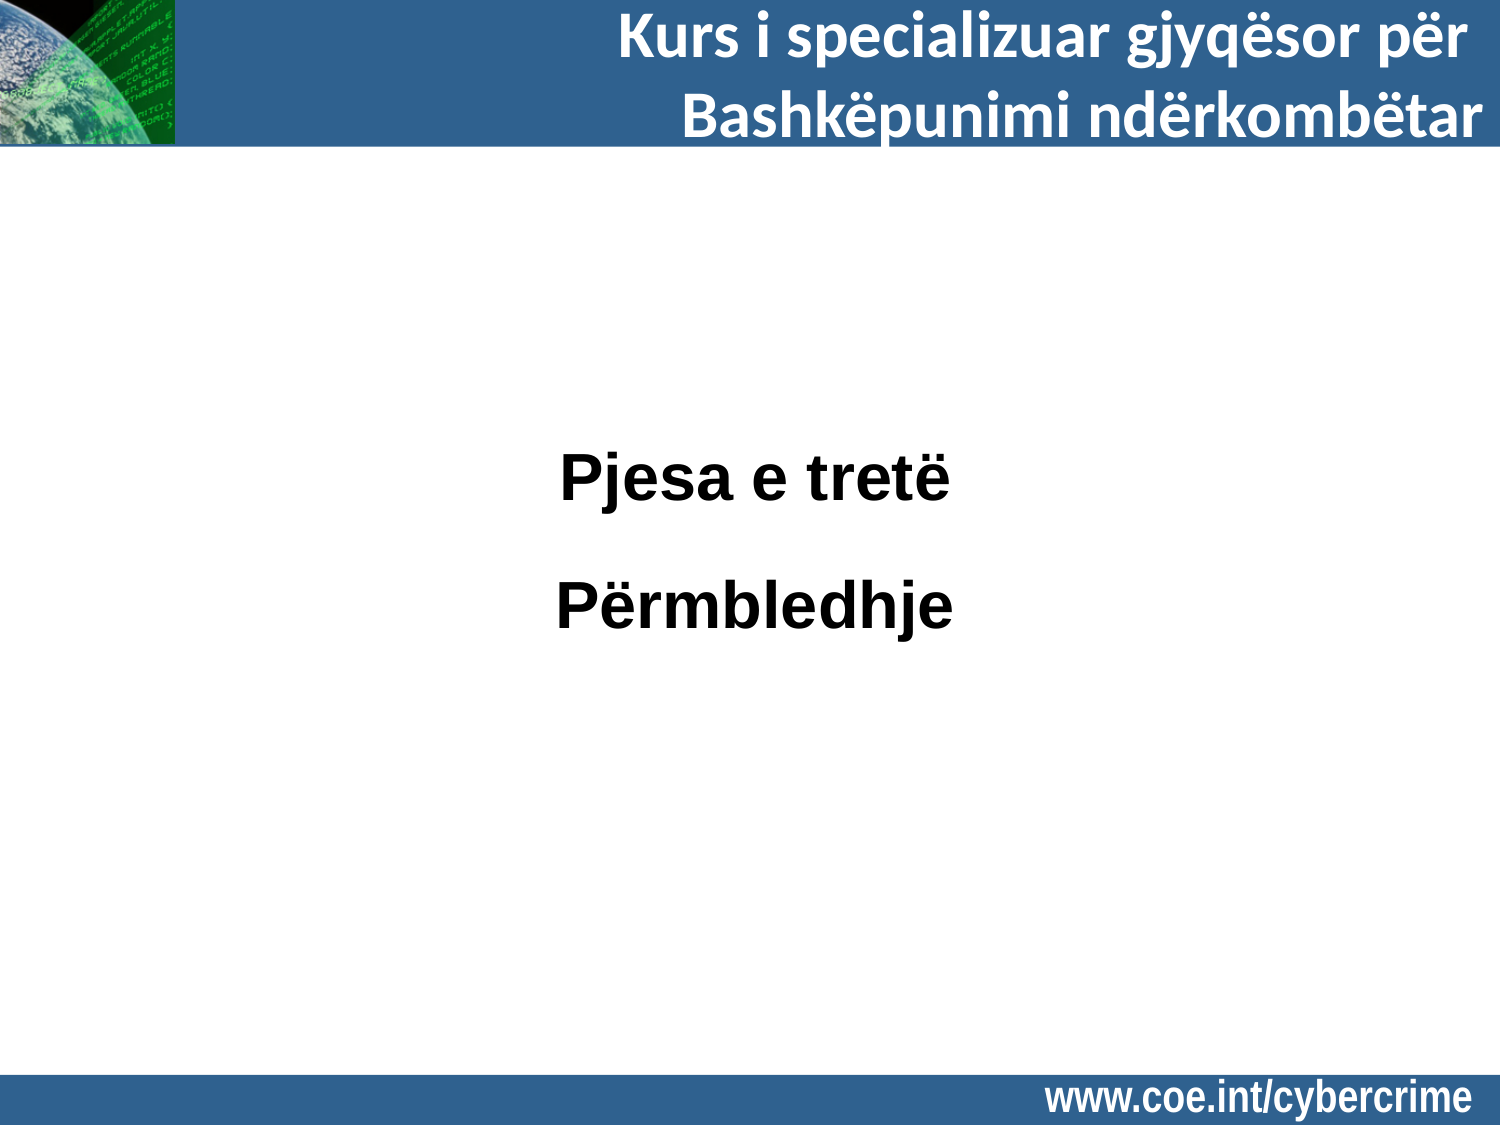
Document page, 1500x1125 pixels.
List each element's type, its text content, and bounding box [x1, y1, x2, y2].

text_box [0, 1073, 1030, 1125]
picture [0, 0, 175, 144]
text_box Kurs i specializuar gjyqësor për Bashkëpunimi ndërkombëtar [177, 0, 1500, 149]
text_box Pjesa e tretë Përmbledhje [56, 441, 1455, 713]
text_box www.coe.int/cybercrime [1030, 1059, 1500, 1125]
